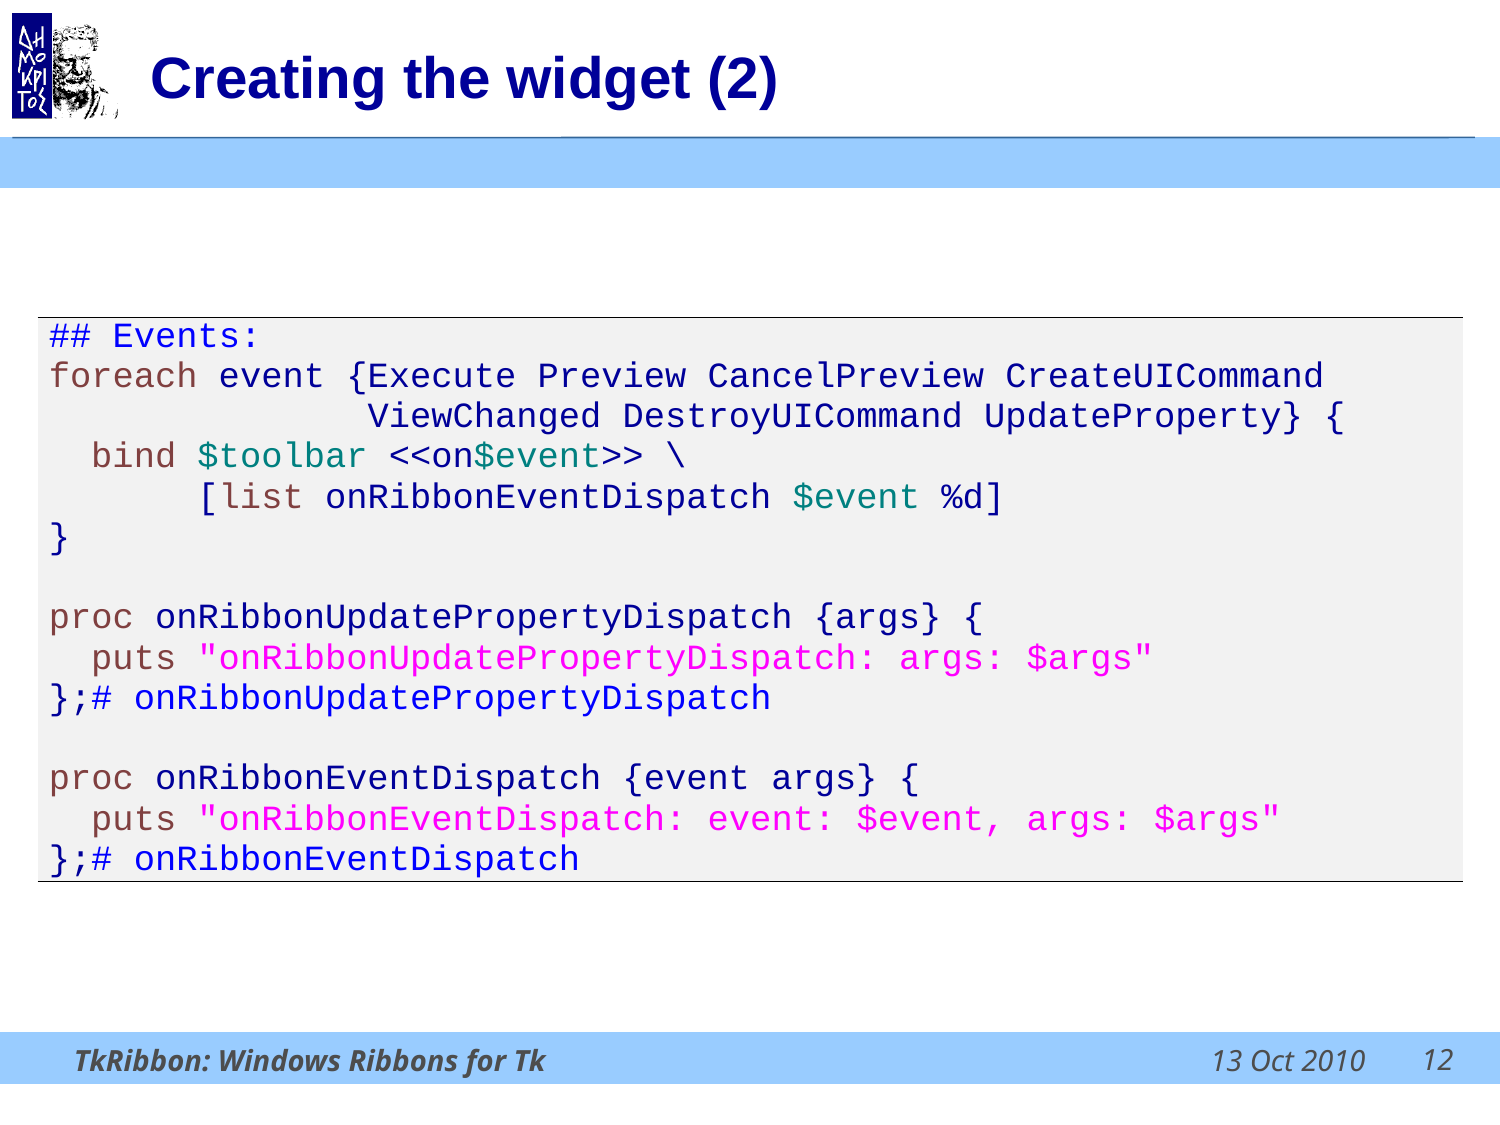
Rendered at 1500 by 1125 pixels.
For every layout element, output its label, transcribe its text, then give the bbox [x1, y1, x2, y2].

title Creating the widget (2) [135, 12, 1476, 138]
picture [11, 13, 118, 120]
footer TkRibbon: Windows Ribbons for Tk [58, 1034, 1190, 1086]
table_header ## Events: foreach event {Execute Preview CancelPreview CreateUICommand ViewChanged DestroyUICommand UpdateProperty} { bind $toolbar <<on$event>> \ [list onRibbonEventDispatch $event %d] } proc onRibbonUpdatePropertyDispatch {args} { puts "onRibbonUpdatePropertyDispatch: args: $args" };# onRibbonUpdatePropertyDispatch proc onRibbonEventDispatch {event args} { puts "onRibbonEventDispatch: event: $event, args: $args" };# onRibbonEventDispatch [38, 318, 1463, 881]
slide_number 12 [1399, 1033, 1476, 1084]
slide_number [1190, 1034, 1381, 1086]
